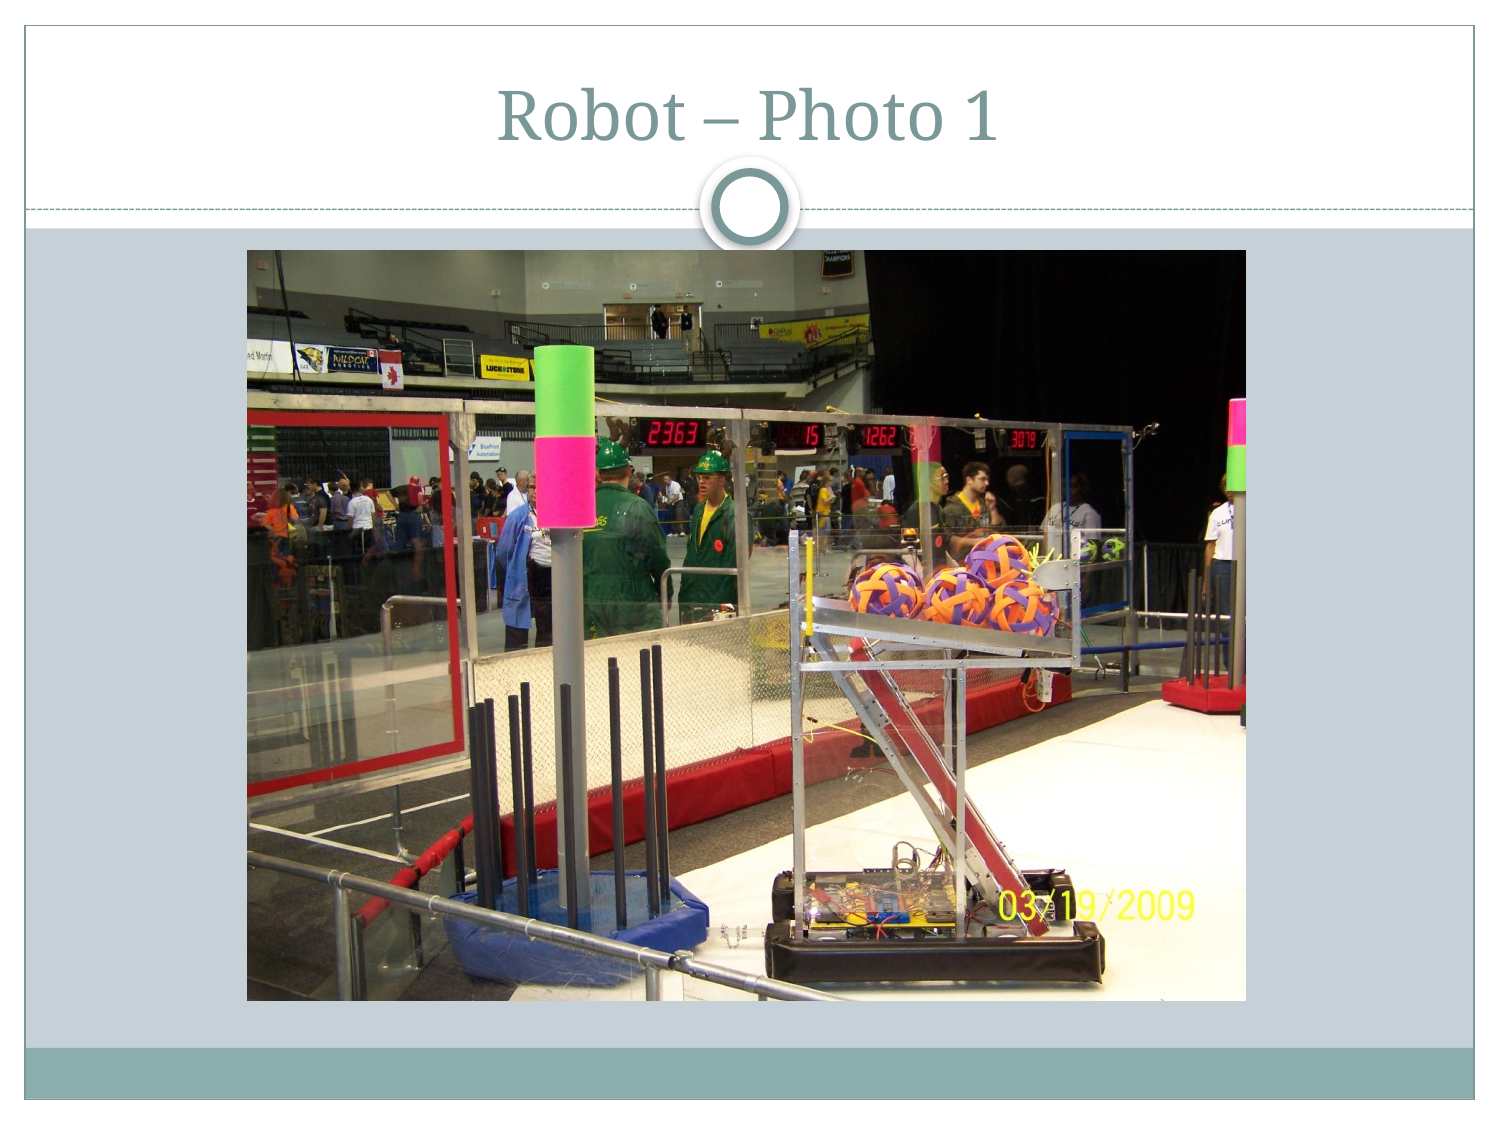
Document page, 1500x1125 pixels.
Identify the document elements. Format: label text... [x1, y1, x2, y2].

title Robot – Photo 1 [49, 37, 1450, 162]
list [247, 250, 1247, 1001]
